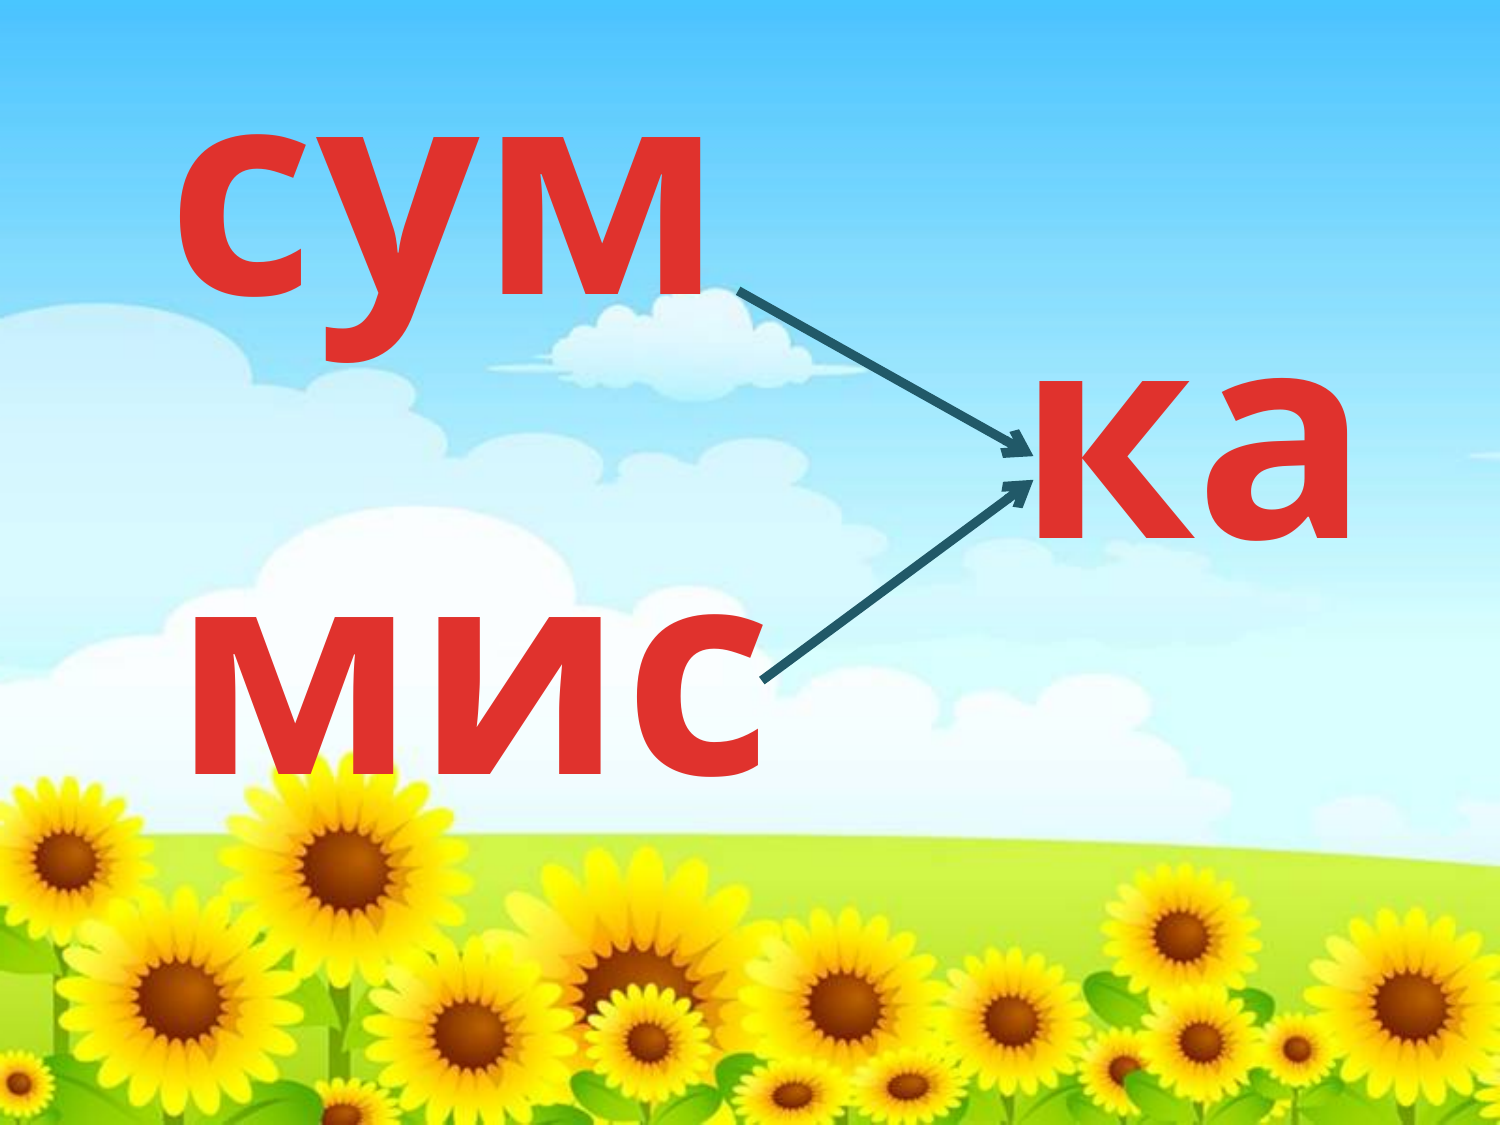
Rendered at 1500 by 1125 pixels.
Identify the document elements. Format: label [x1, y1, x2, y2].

text_box [761, 479, 1034, 681]
picture [0, 0, 1500, 1125]
text_box [737, 290, 1034, 457]
